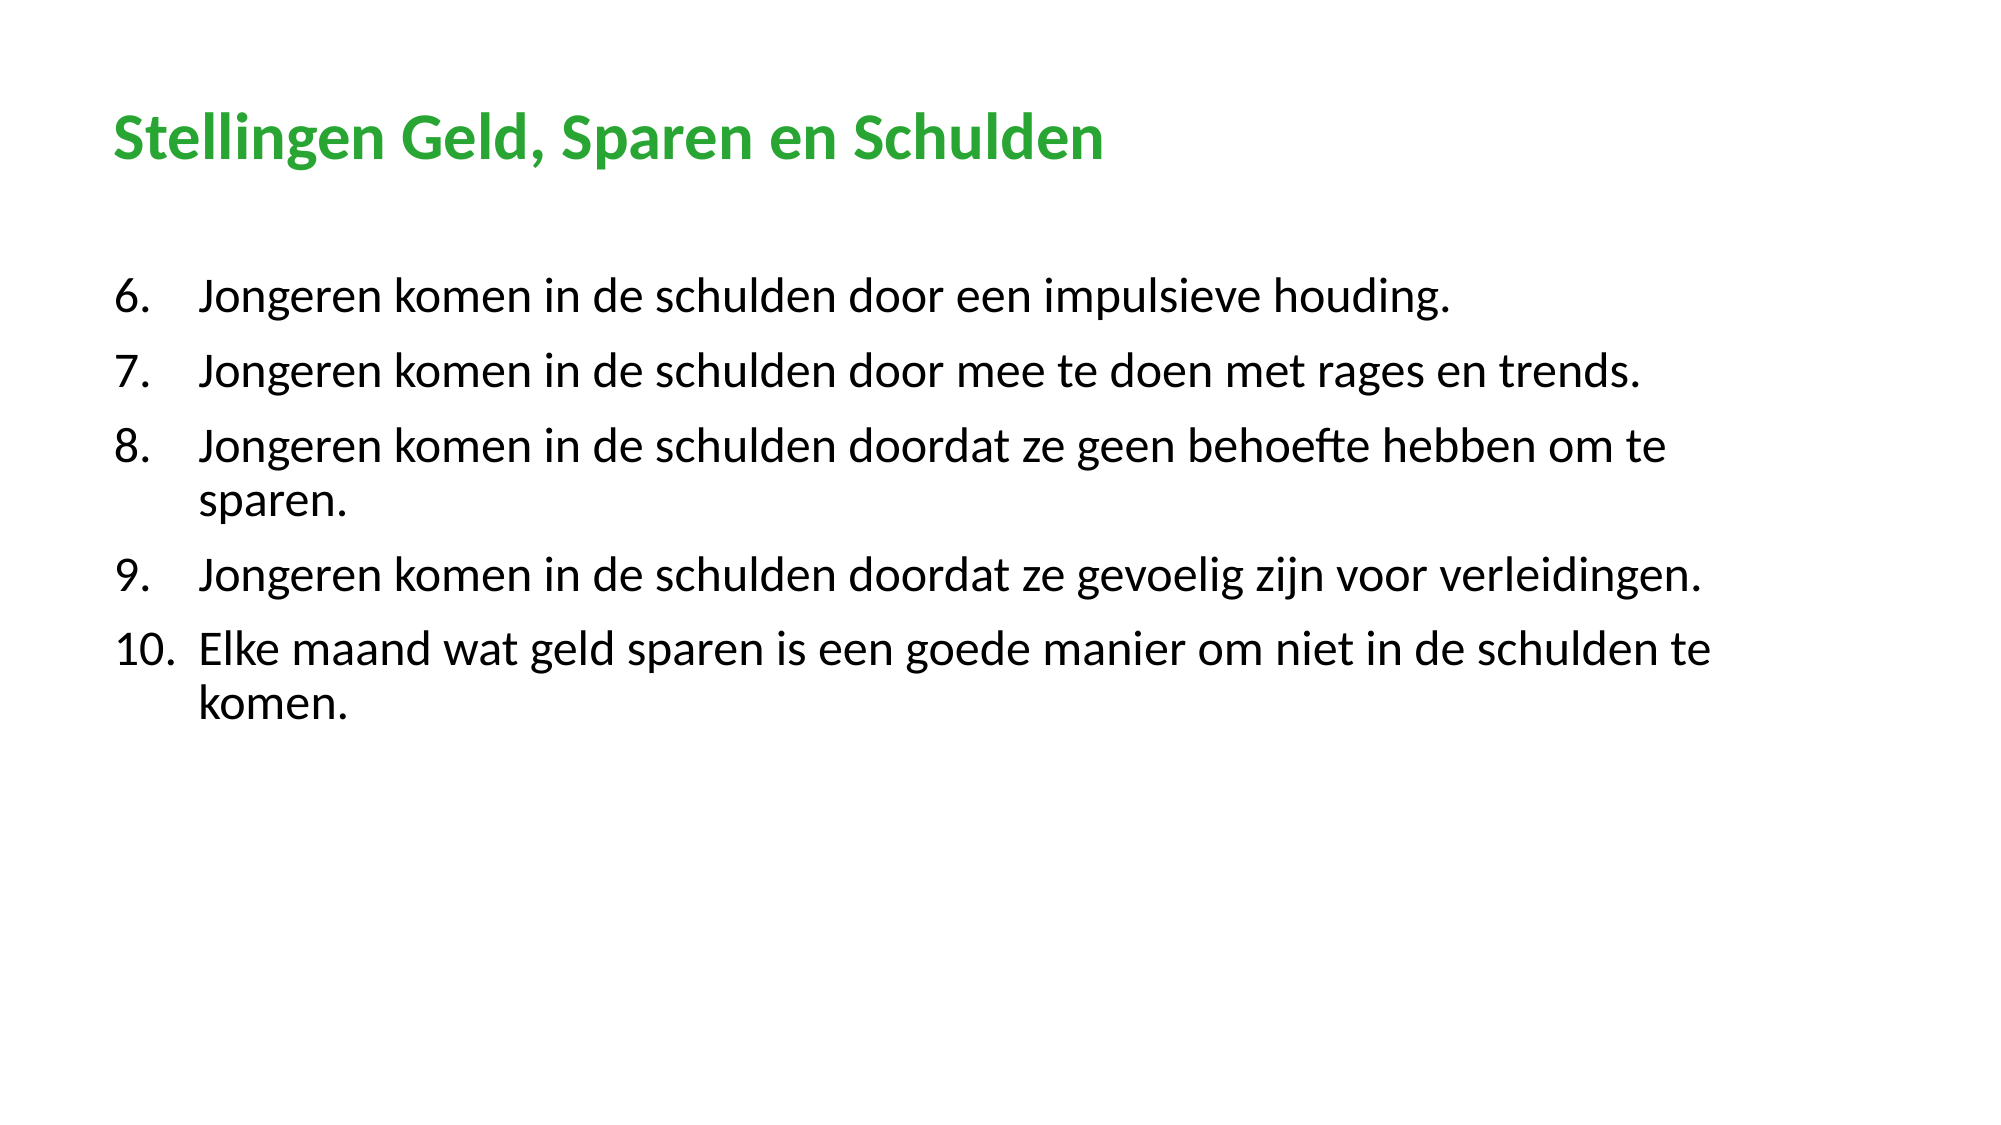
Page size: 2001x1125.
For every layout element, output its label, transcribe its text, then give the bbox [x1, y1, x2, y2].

text_box Stellingen Geld, Sparen en Schulden Jongeren komen in de schulden door een impulsieve houding. Jongeren komen in de schulden door mee te doen met rages en trends. Jongeren komen in de schulden doordat ze geen behoefte hebben om te sparen. Jongeren komen in de schulden doordat ze gevoelig zijn voor verleidingen. Elke maand wat geld sparen is een goede manier om niet in de schulden te komen. [114, 101, 1729, 987]
